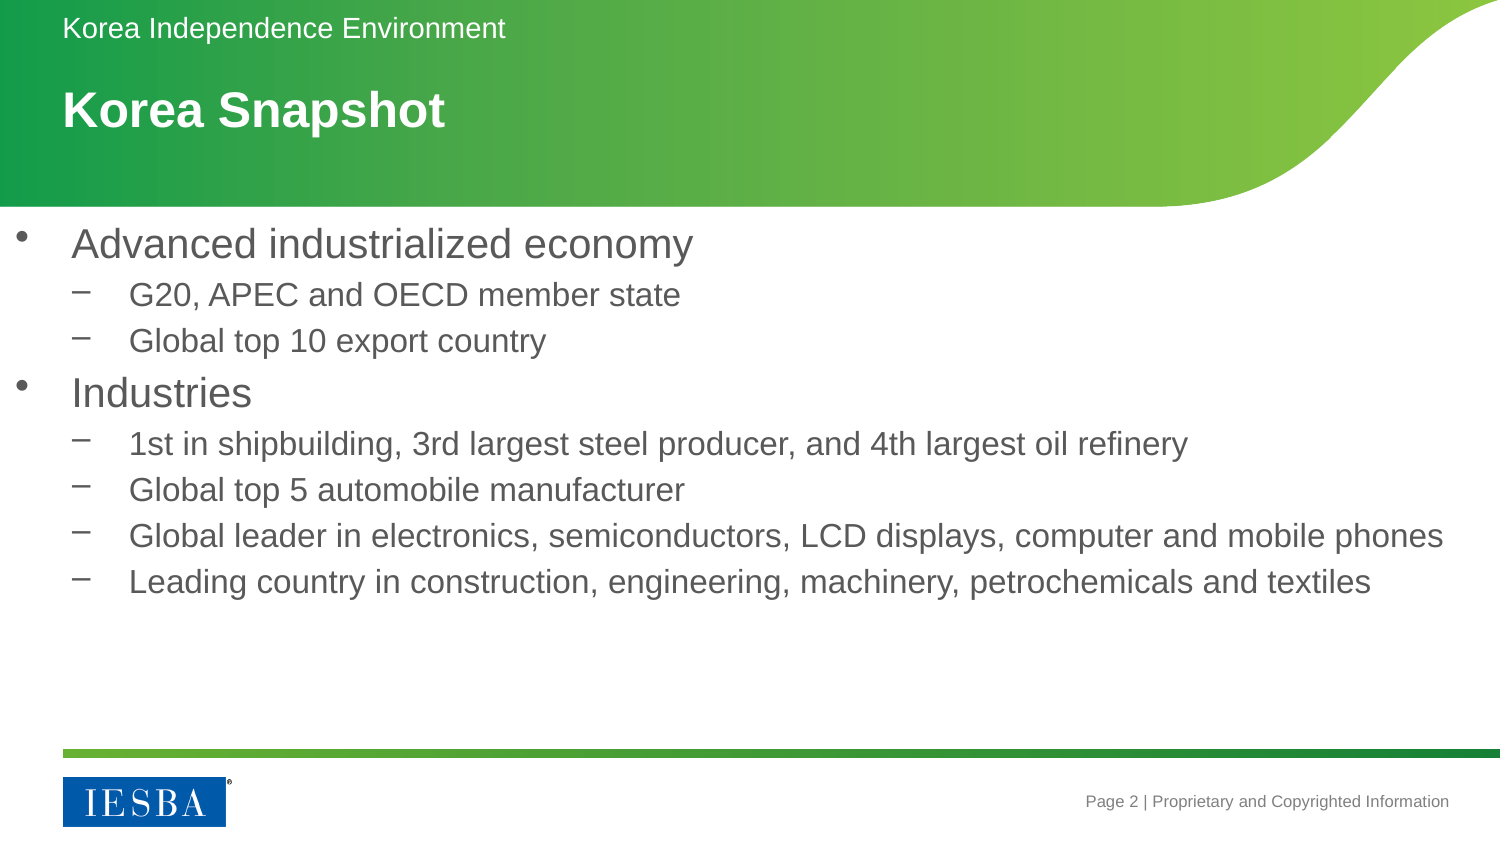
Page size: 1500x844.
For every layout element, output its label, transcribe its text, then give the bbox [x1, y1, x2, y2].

picture [63, 777, 232, 827]
picture [0, 0, 1500, 207]
subtitle Korea Independence Environment [62, 9, 688, 47]
list Advanced industrialized economy G20, APEC and OECD member state Global top 10 export country Industries 1st in shipbuilding, 3rd largest steel producer, and 4th largest oil refinery Global top 5 automobile manufacturer Global leader in electronics, semiconductors, LCD displays, computer and mobile phones Leading country in construction, engineering, machinery, petrochemicals and textiles [0, 209, 1500, 747]
title Korea Snapshot [62, 75, 1300, 141]
